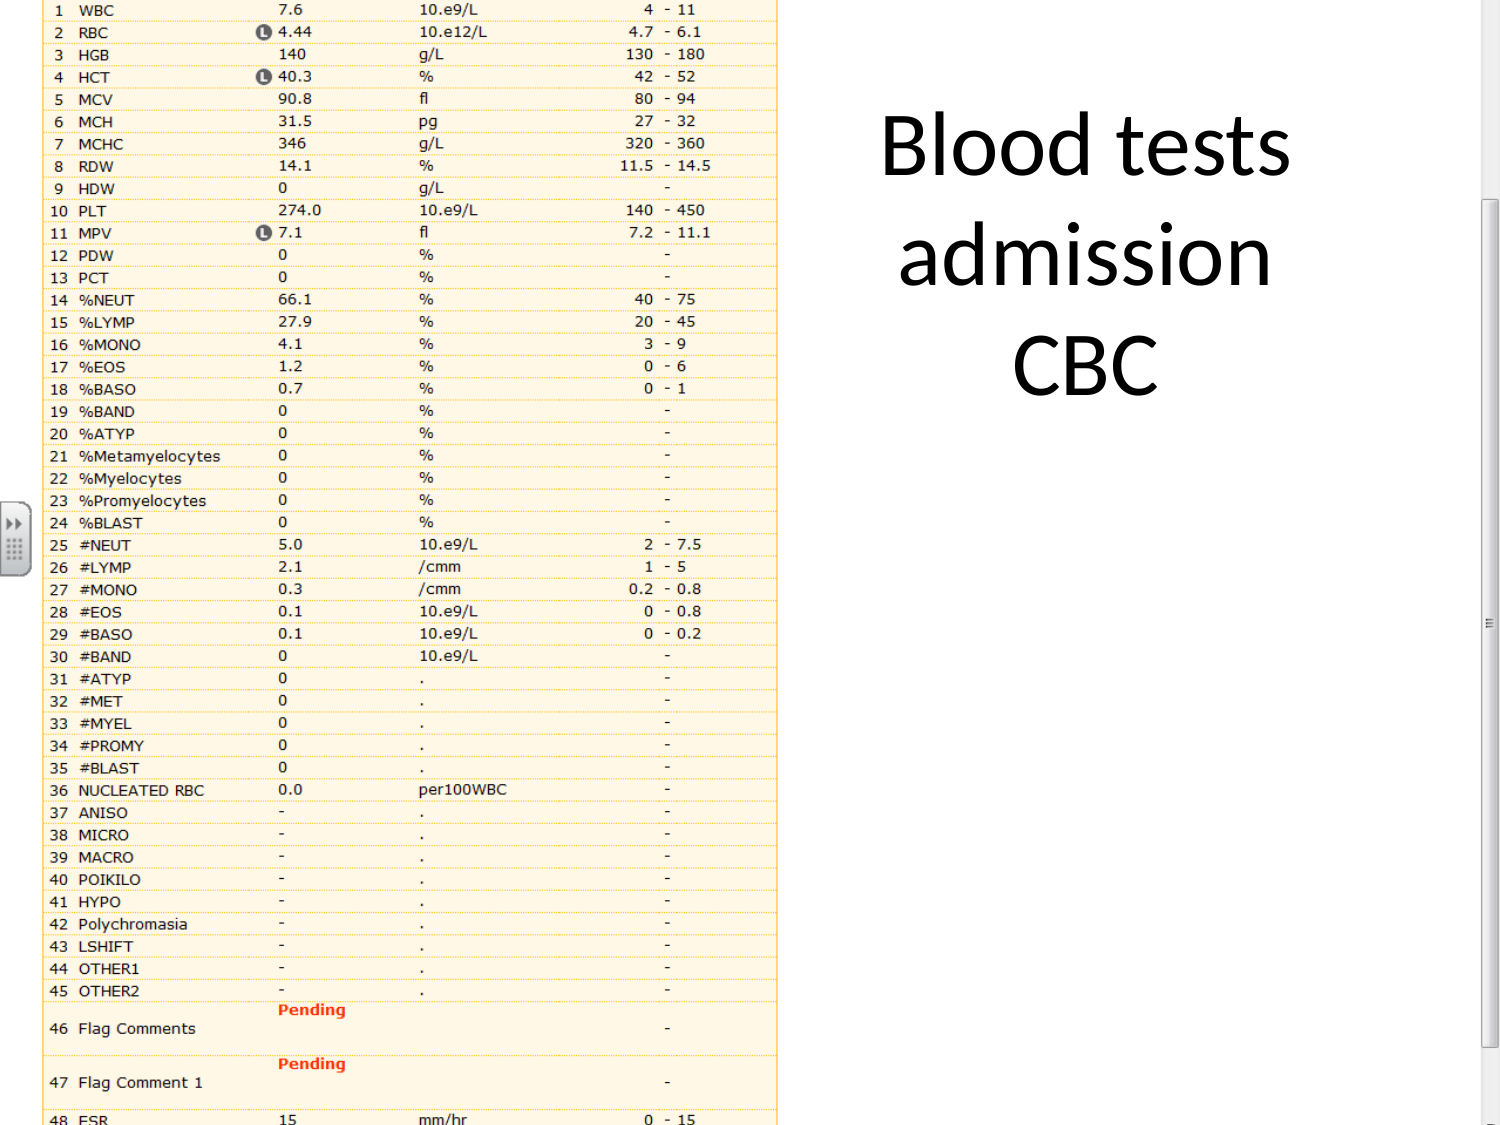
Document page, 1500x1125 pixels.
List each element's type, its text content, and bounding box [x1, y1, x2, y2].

title Blood tests admission CBC [411, 154, 1500, 343]
text_box [0, 0, 1500, 1125]
